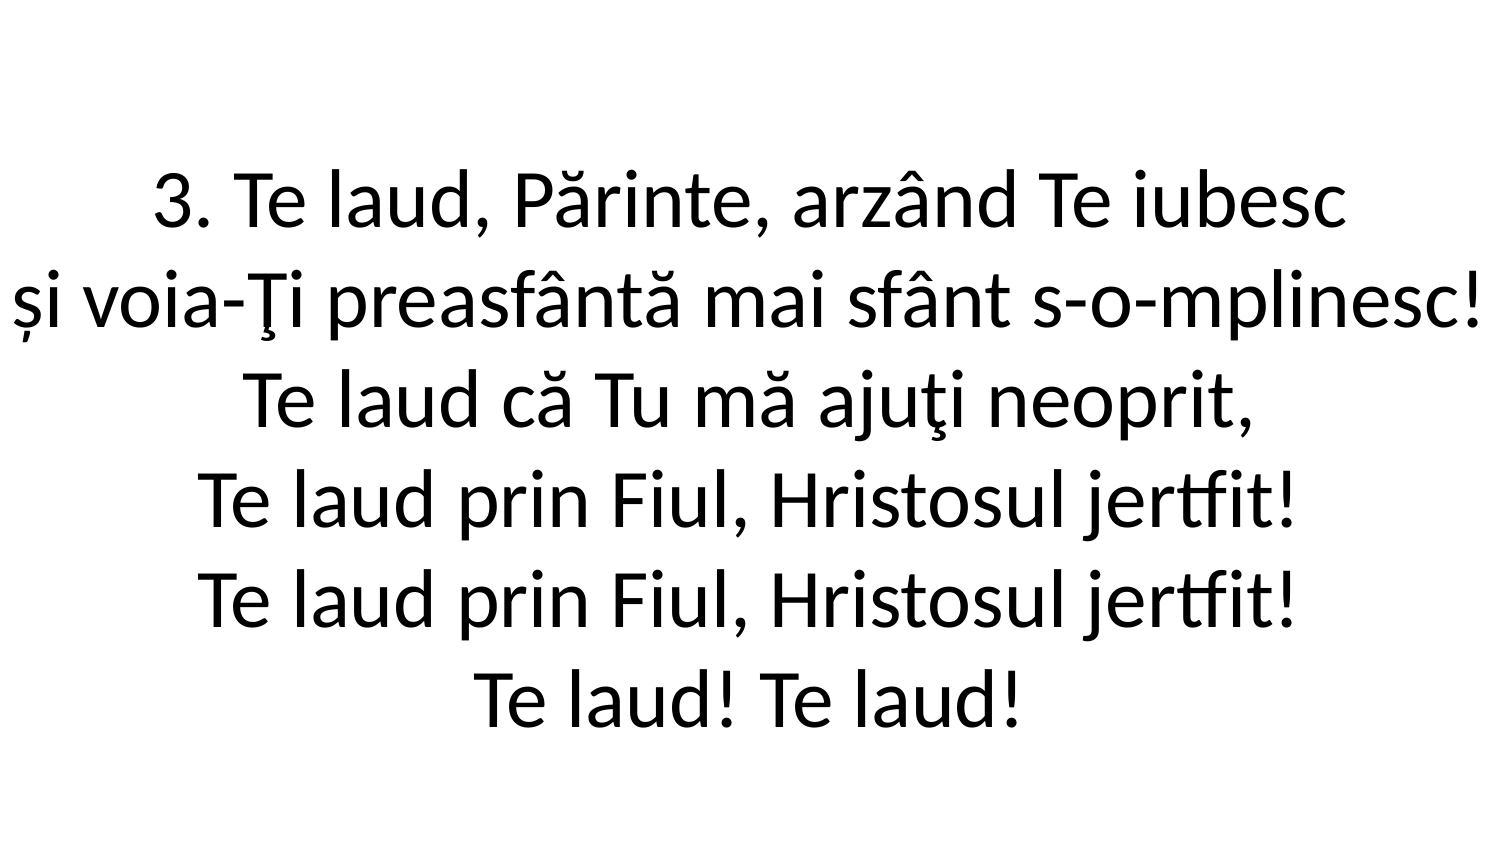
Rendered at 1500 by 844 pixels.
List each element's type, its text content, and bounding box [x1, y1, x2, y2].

text_box 3. Te laud, Părinte, arzând Te iubesc și voia-Ţi preasfântă mai sfânt s-o-mplinesc! Te laud că Tu mă ajuţi neoprit, Te laud prin Fiul, Hristosul jertfit! Te laud prin Fiul, Hristosul jertfit! Te laud! Te laud! [0, 92, 1500, 752]
